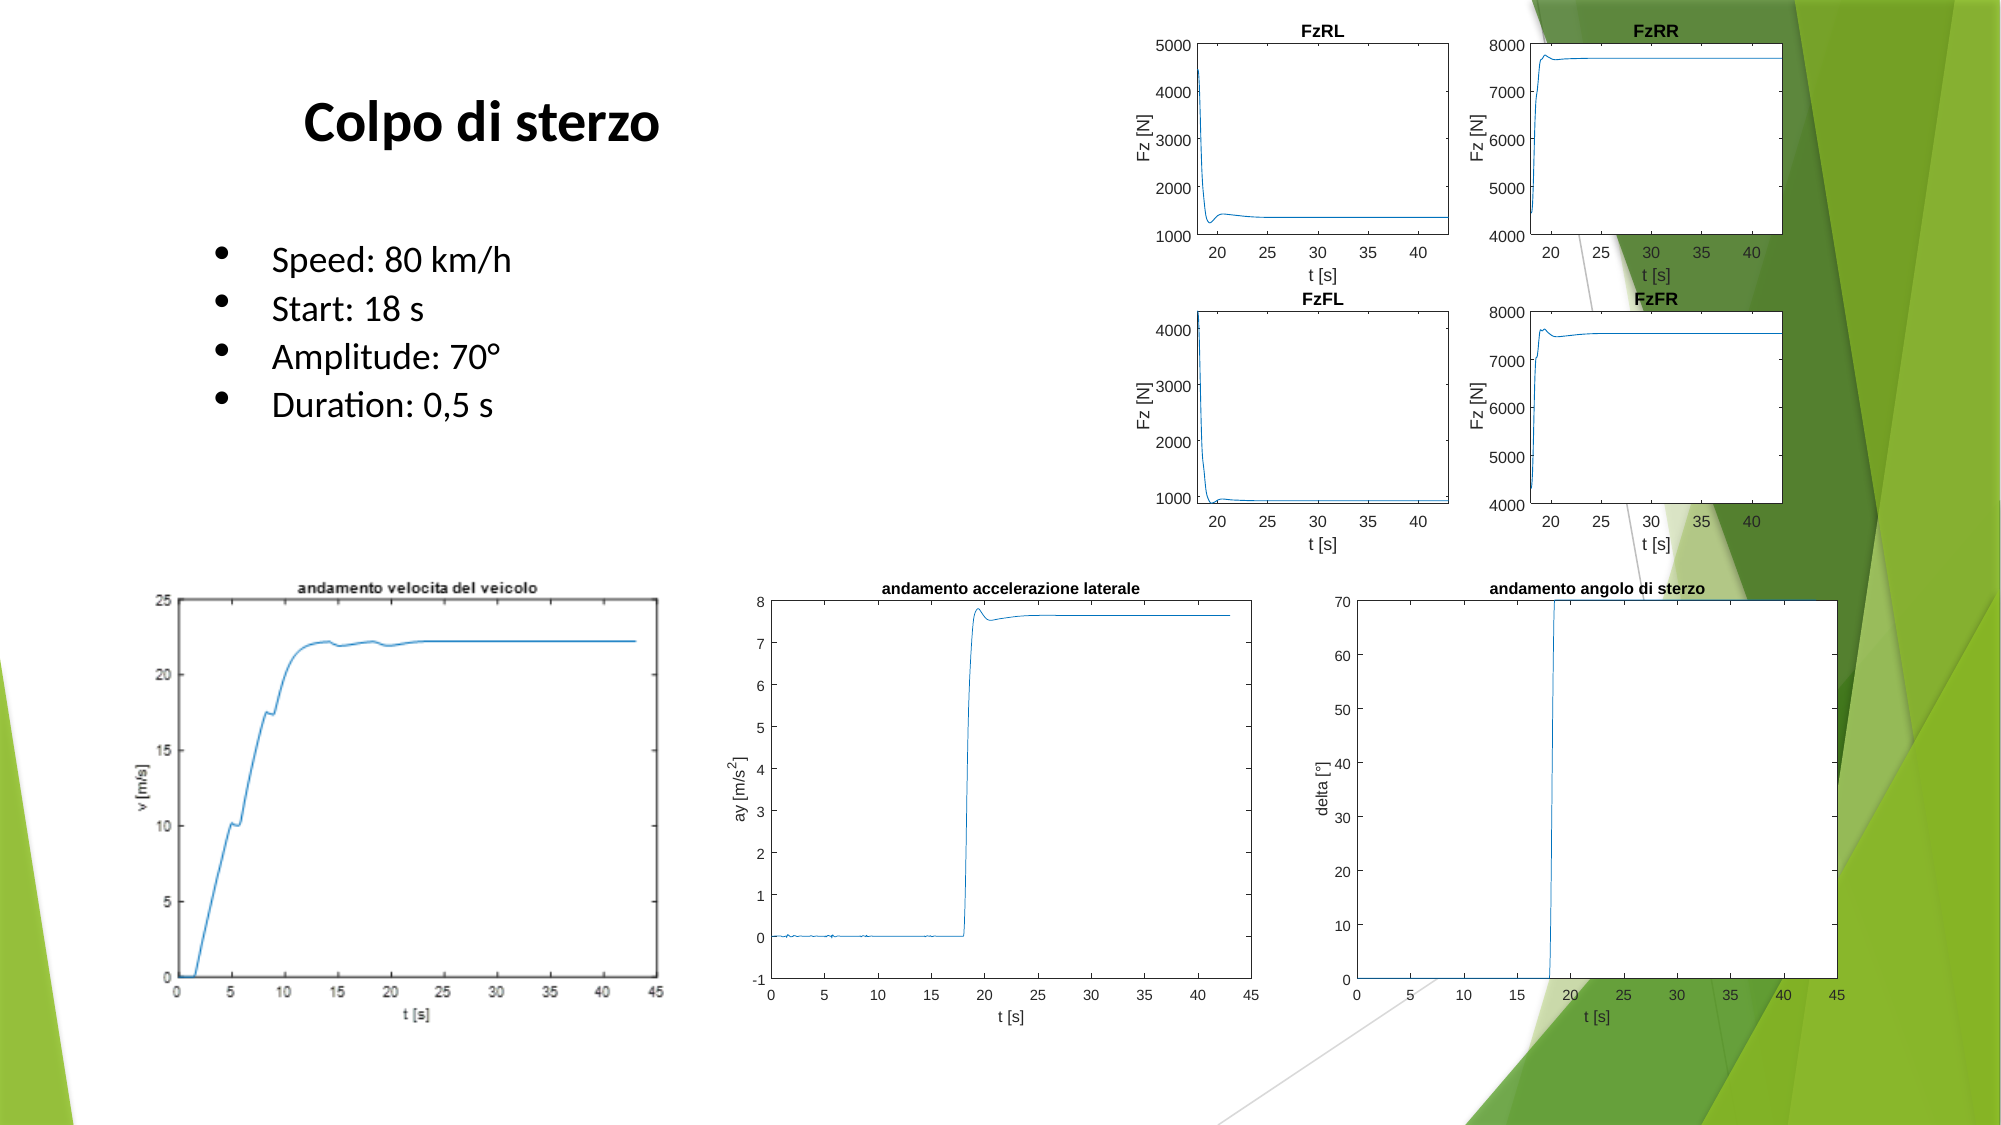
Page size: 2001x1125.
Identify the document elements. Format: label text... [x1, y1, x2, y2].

text_box Colpo di sterzo [289, 70, 716, 224]
picture [99, 0, 1896, 1030]
text_box Speed: 80 km/h Start: 18 s Amplitude: 70° Duration: 0,5 s [200, 224, 1092, 433]
